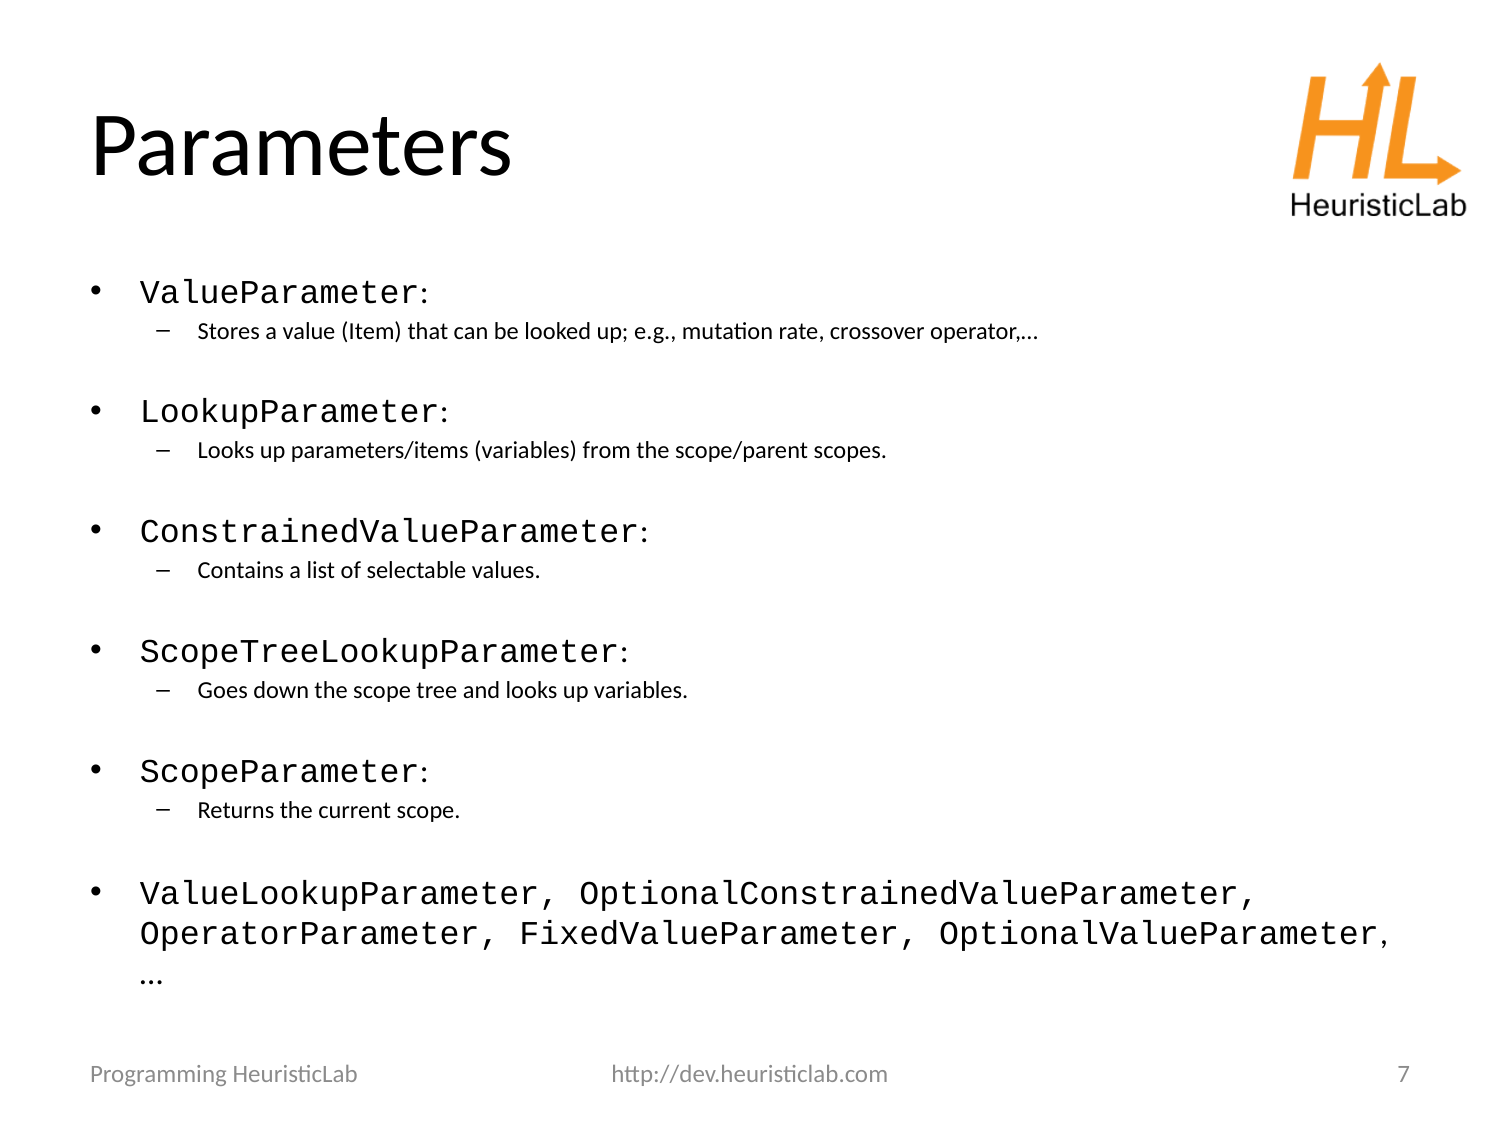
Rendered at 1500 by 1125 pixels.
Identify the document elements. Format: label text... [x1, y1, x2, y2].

slide_number Programming HeuristicLab [75, 1042, 425, 1103]
picture [1281, 27, 1474, 244]
list ValueParameter: Stores a value (Item) that can be looked up; e.g., mutation rate, crossover operator,… LookupParameter: Looks up parameters/items (variables) from the scope/parent scopes. ConstrainedValueParameter: Contains a list of selectable values. ScopeTreeLookupParameter: Goes down the scope tree and looks up variables. ScopeParameter: Returns the current scope. ValueLookupParameter, OptionalConstrainedValueParameter, OperatorParameter, FixedValueParameter, OptionalValueParameter,… [75, 262, 1425, 1005]
footer http://dev.heuristiclab.com [512, 1042, 988, 1103]
slide_number 7 [1074, 1042, 1425, 1103]
title Parameters [75, 45, 1282, 233]
